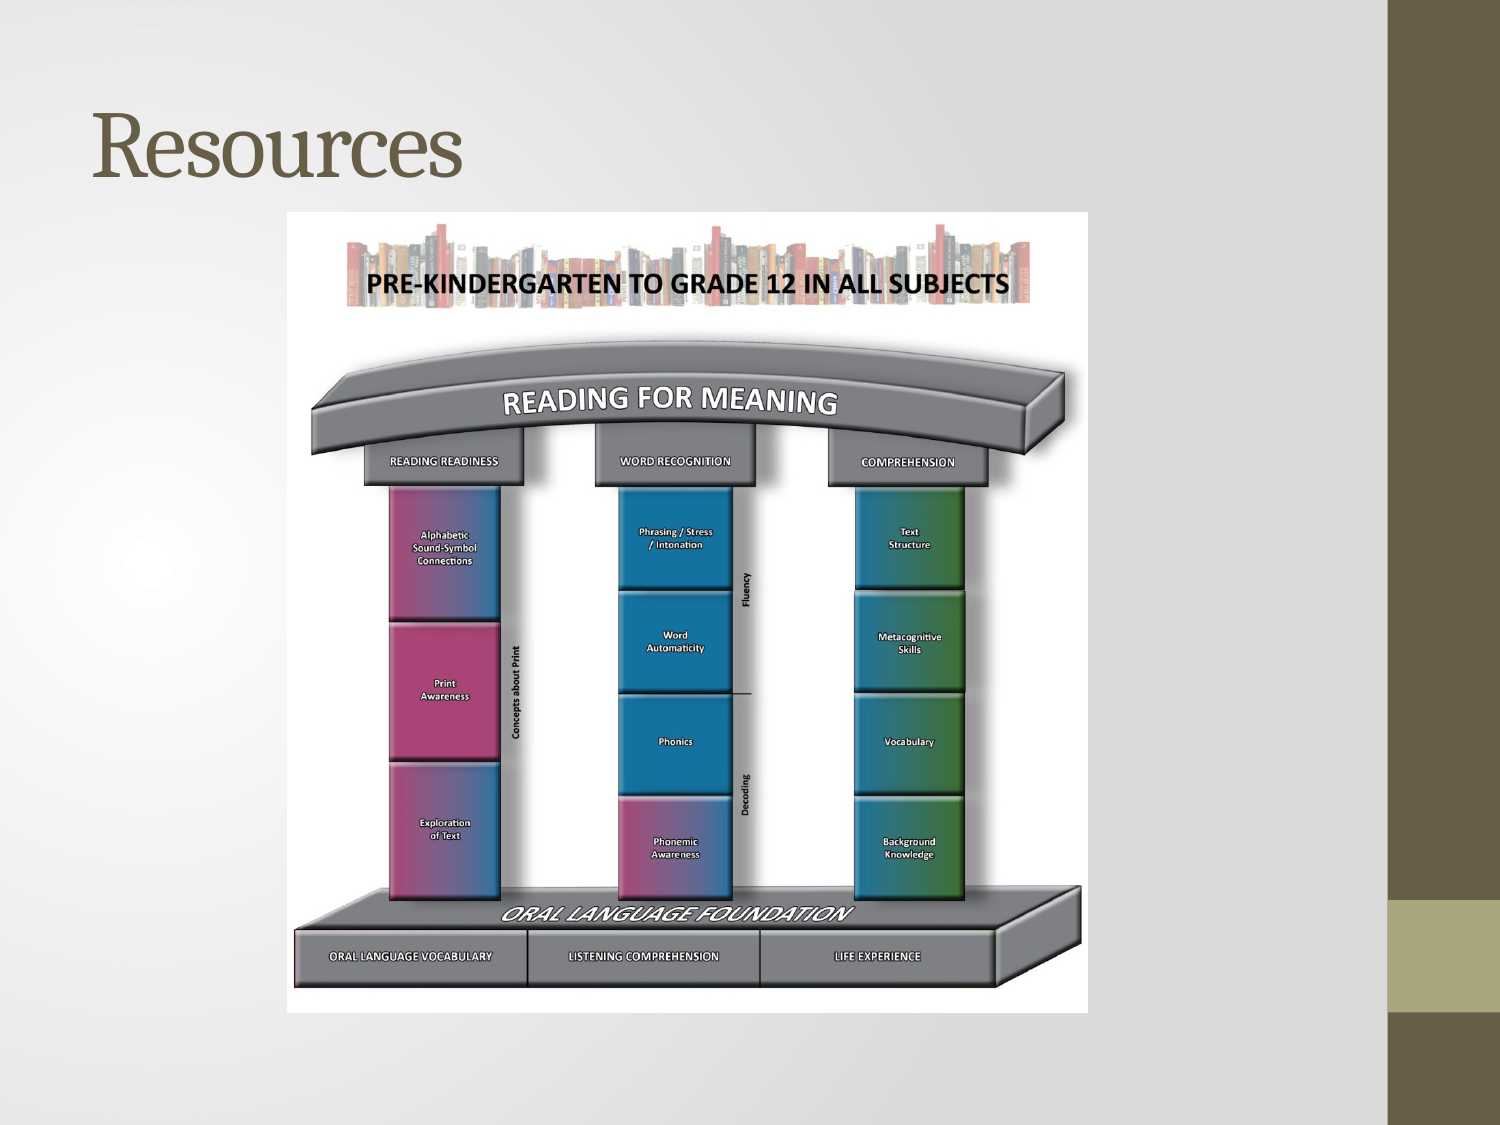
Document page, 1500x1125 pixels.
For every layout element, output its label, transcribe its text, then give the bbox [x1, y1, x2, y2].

title Resources [75, 45, 1325, 233]
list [286, 211, 1088, 1013]
